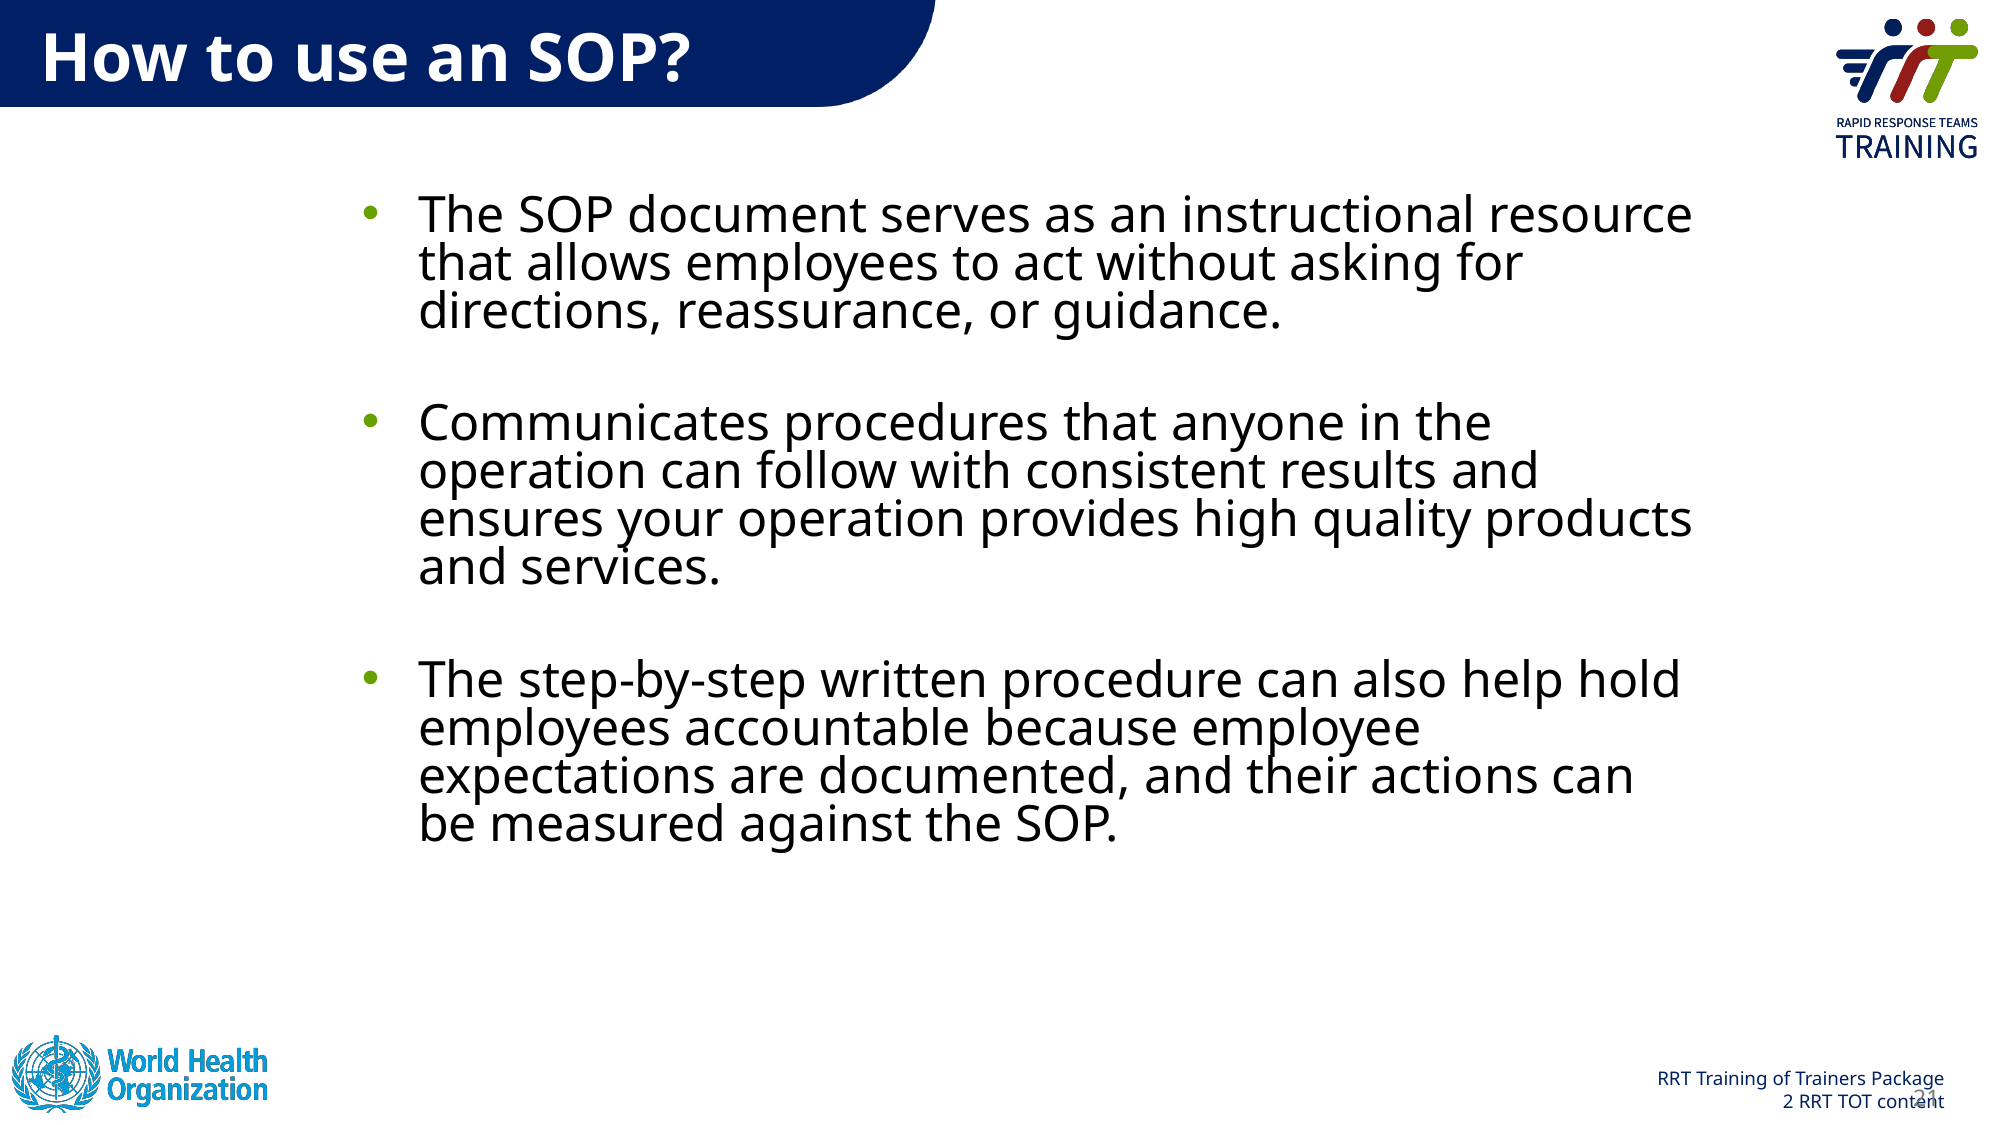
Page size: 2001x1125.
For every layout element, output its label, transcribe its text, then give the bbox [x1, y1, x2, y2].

picture [36, 1088, 78, 1105]
picture [46, 1056, 54, 1062]
list The SOP document serves as an instructional resource that allows employees to act without asking for directions, reassurance, or guidance. Communicates procedures that anyone in the operation can follow with consistent results and ensures your operation provides high quality products and services. The step-by-step written procedure can also help hold employees accountable because employee expectations are documented, and their actions can be measured against the SOP. [353, 186, 1704, 951]
picture [71, 1053, 90, 1091]
picture [0, 0, 936, 107]
picture [1835, 19, 1978, 167]
picture [59, 1035, 267, 1113]
picture [34, 1054, 43, 1078]
picture [12, 1083, 48, 1113]
picture [12, 1035, 54, 1068]
picture [30, 1083, 37, 1091]
picture [50, 1108, 62, 1113]
picture [22, 1062, 26, 1077]
picture [24, 1054, 36, 1087]
text_box How to use an SOP? [32, 15, 1383, 102]
picture [40, 1062, 47, 1070]
